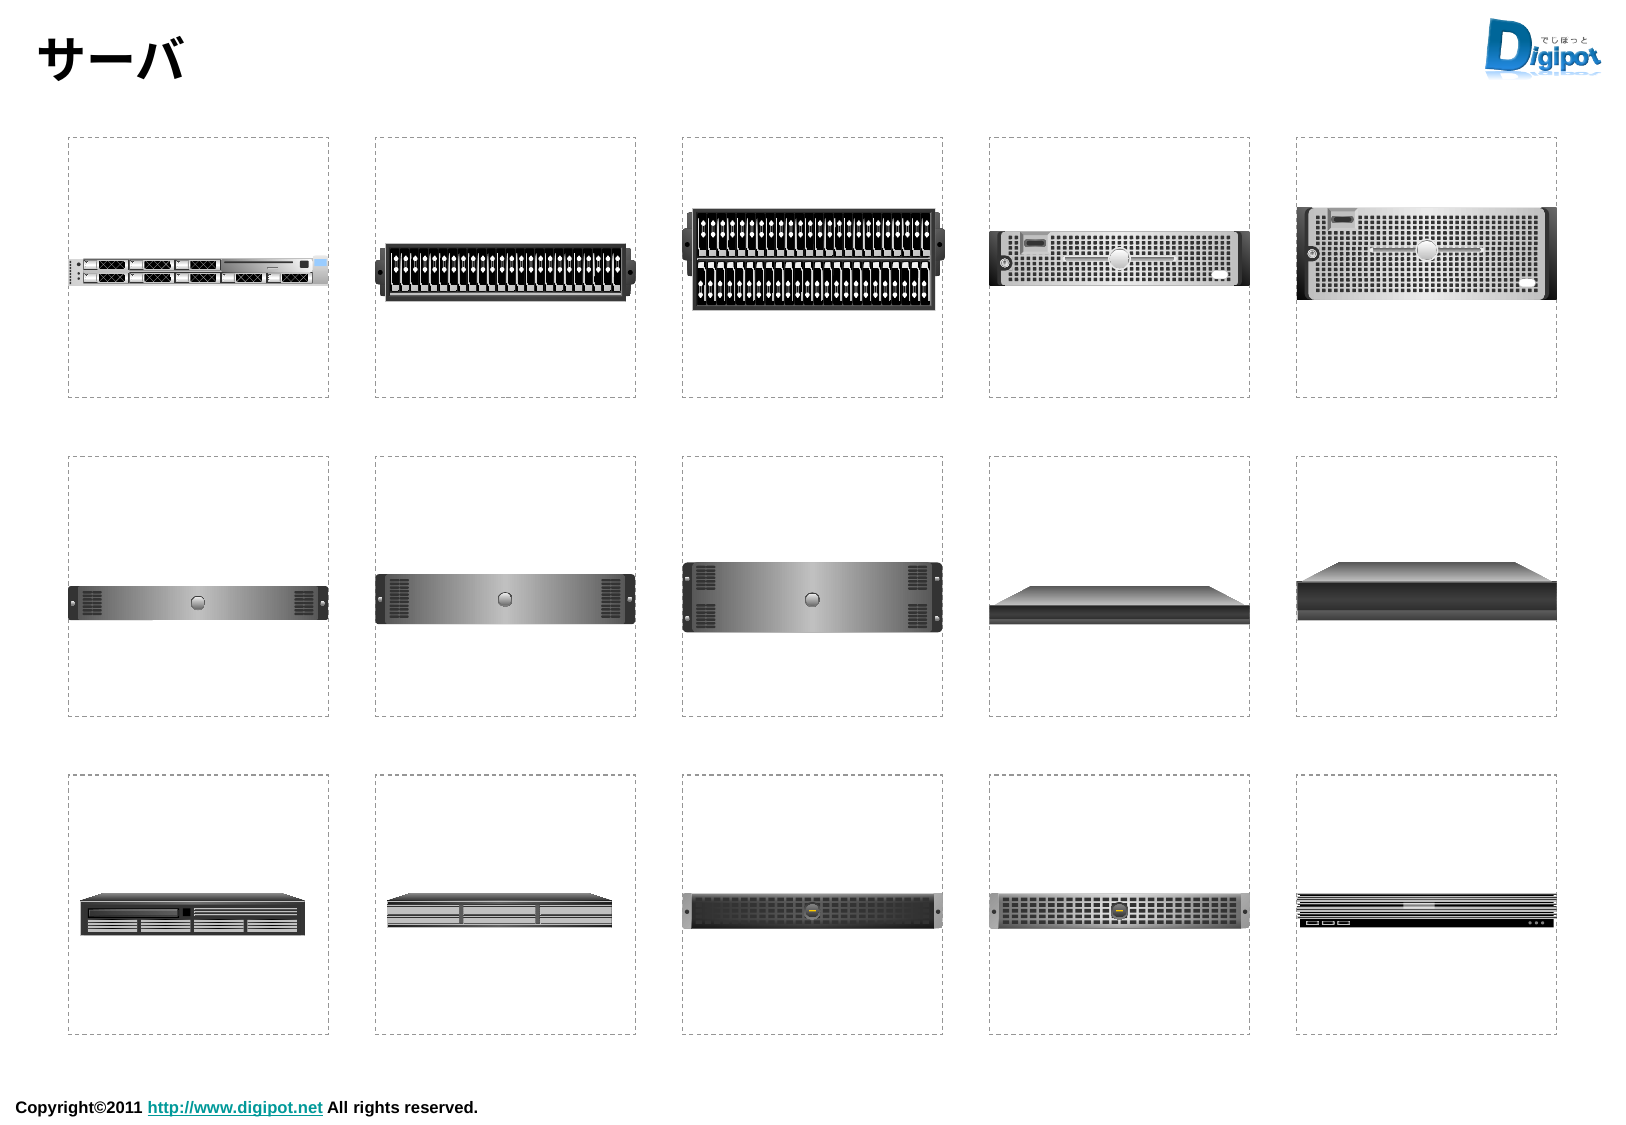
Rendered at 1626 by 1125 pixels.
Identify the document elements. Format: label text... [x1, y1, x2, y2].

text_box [80, 893, 305, 936]
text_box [682, 893, 943, 929]
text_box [375, 574, 636, 625]
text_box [989, 231, 1250, 286]
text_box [1296, 893, 1557, 928]
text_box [1296, 562, 1557, 621]
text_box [387, 893, 612, 928]
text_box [68, 586, 329, 620]
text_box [989, 893, 1250, 929]
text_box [682, 208, 945, 311]
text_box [375, 243, 636, 302]
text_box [682, 562, 943, 633]
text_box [989, 585, 1250, 625]
picture [1485, 18, 1602, 82]
title サーバ [21, 19, 881, 98]
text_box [68, 255, 329, 286]
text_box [1296, 207, 1557, 300]
